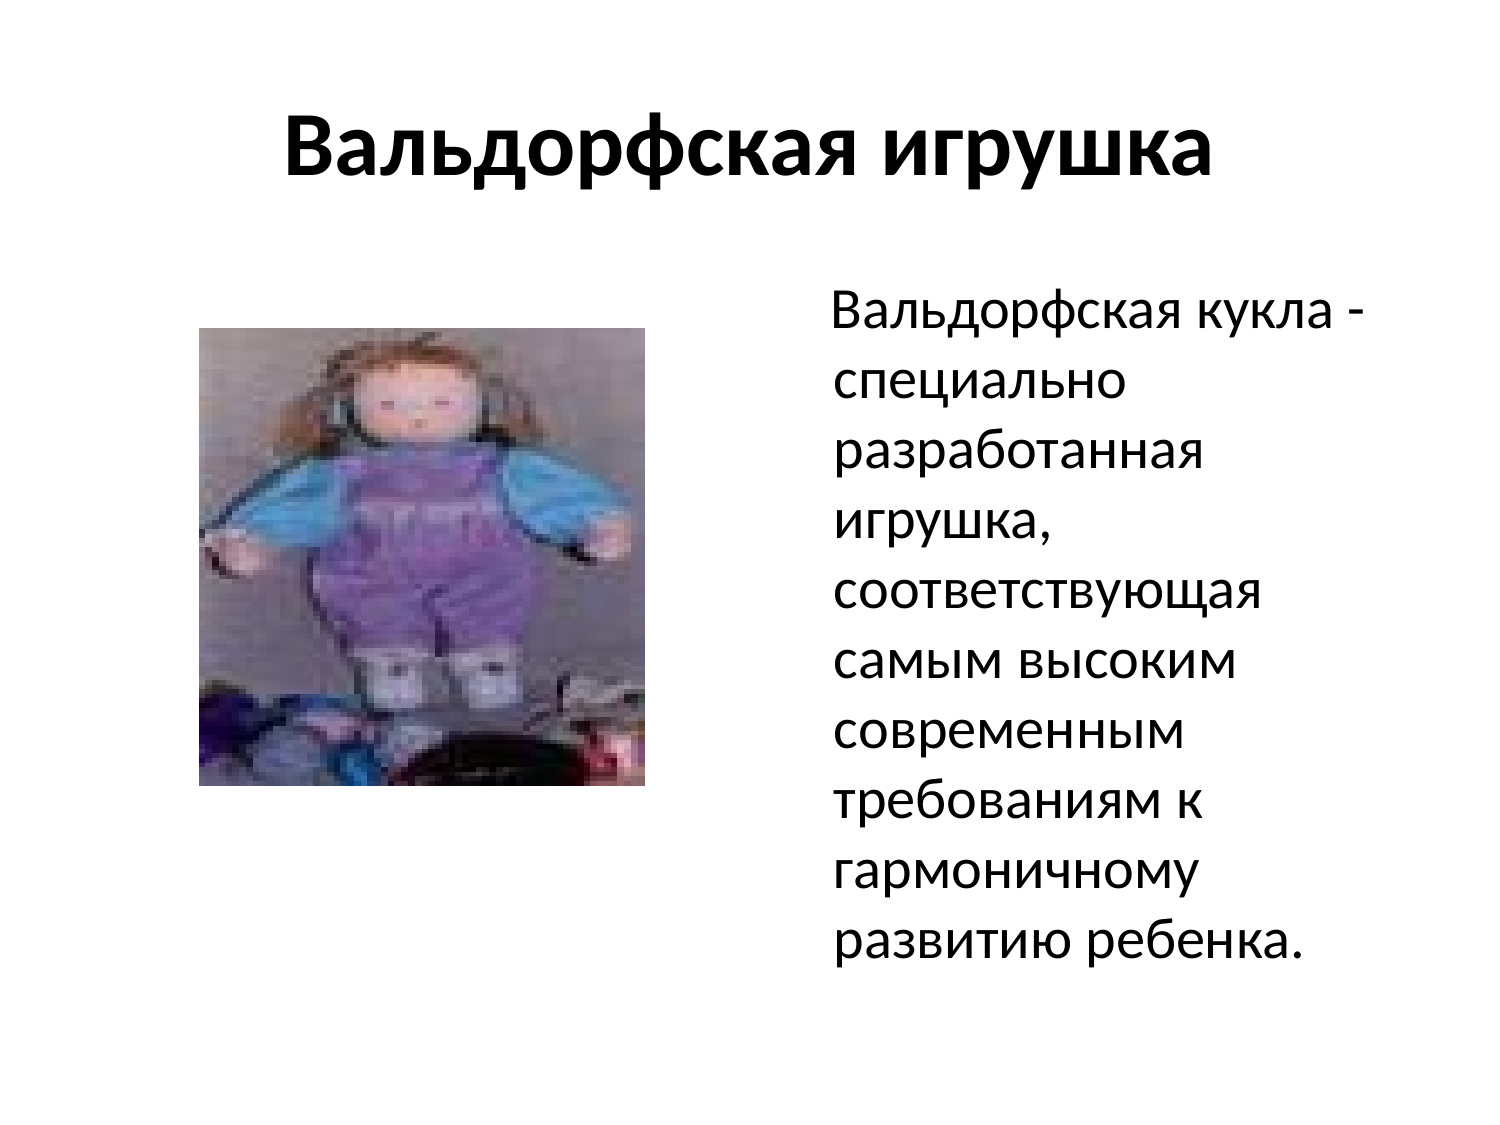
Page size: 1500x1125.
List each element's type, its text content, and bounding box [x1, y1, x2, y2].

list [198, 327, 645, 786]
list Вальдорфская кукла - специально разработанная игрушка, соответствующая самым высоким современным требованиям к гармоничному развитию ребенка. [762, 262, 1425, 1005]
title Вальдорфская игрушка [75, 45, 1425, 233]
